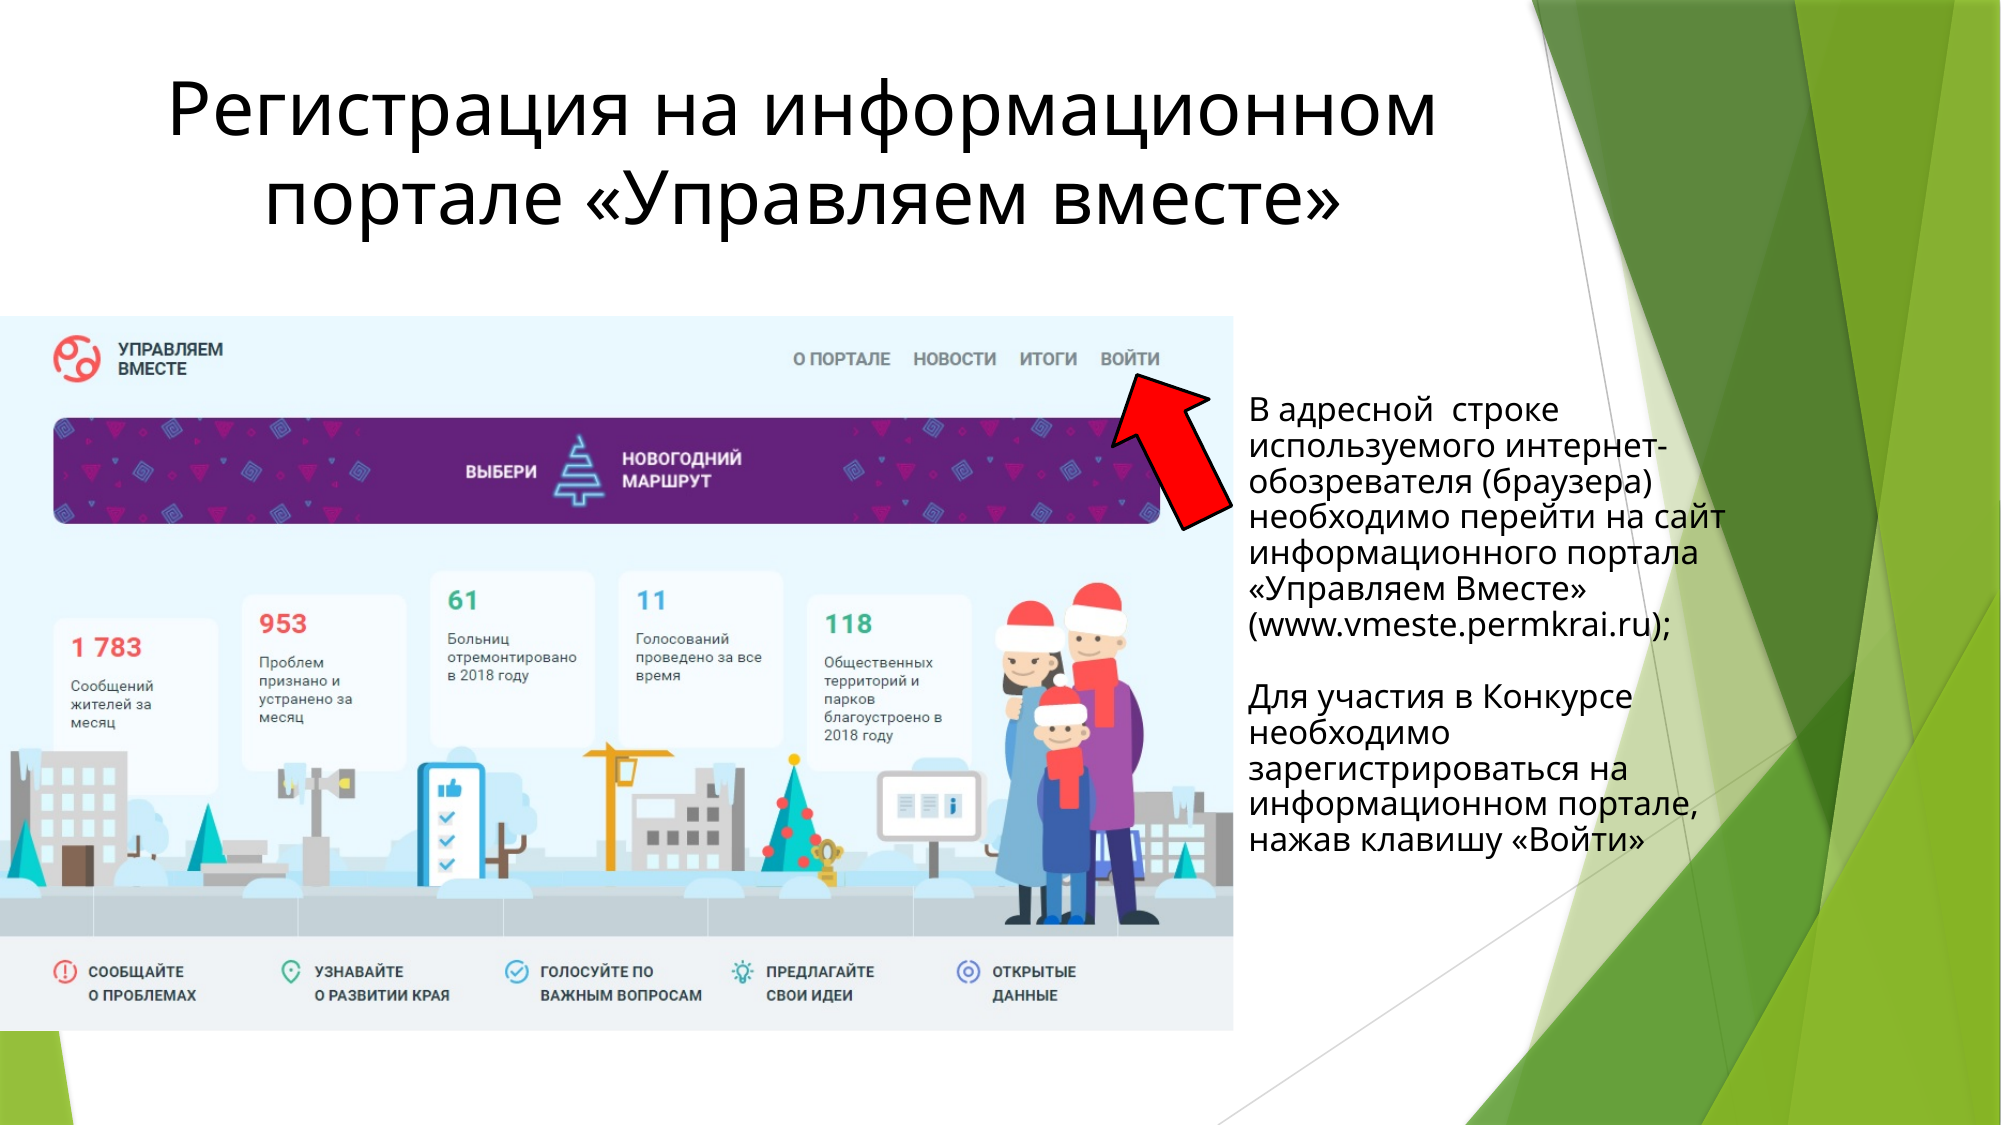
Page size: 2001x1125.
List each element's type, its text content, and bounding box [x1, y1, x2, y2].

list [0, 316, 1234, 1031]
text_box В адресной строке используемого интернет-обозревателя (браузера) необходимо перейти на сайт информационного портала «Управляем Вместе» (www.vmeste.permkrai.ru); Для участия в Конкурсе необходимо зарегистрироваться на информационном портале, нажав клавишу «Войти» [1238, 350, 1751, 941]
title Регистрация на информационном портале «Управляем вместе» [98, 52, 1509, 270]
